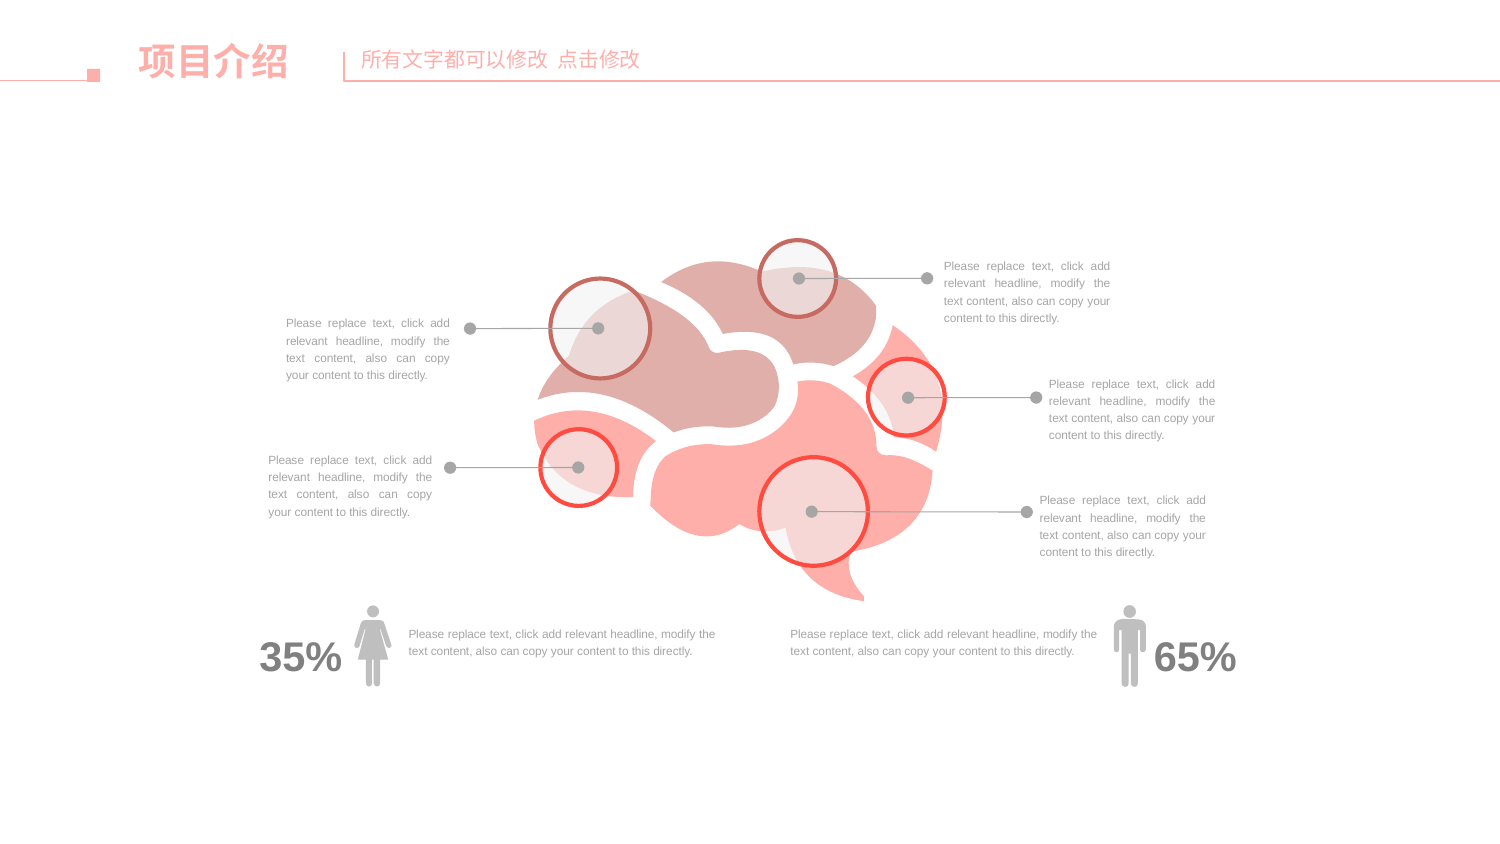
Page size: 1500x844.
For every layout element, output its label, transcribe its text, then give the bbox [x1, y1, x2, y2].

text_box [852, 325, 931, 388]
text_box [801, 556, 864, 602]
text_box [865, 356, 947, 438]
text_box Please replace text, click add relevant headline, modify the text content, also can copy your content to this directly. [1049, 373, 1216, 442]
text_box [854, 520, 915, 552]
text_box [650, 380, 933, 537]
text_box [534, 410, 657, 498]
text_box [757, 238, 839, 319]
text_box Please replace text, click add relevant headline, modify the text content, also can copy your content to this directly. [286, 313, 451, 382]
text_box Please replace text, click add relevant headline, modify the text content, also can copy your content to this directly. [408, 623, 716, 658]
text_box Please replace text, click add relevant headline, modify the text content, also can copy your content to this directly. [268, 450, 433, 519]
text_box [353, 605, 392, 687]
text_box [902, 417, 943, 452]
text_box [548, 276, 653, 381]
text_box Please replace text, click add relevant headline, modify the text content, also can copy your content to this directly. [1039, 490, 1206, 559]
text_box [1113, 604, 1146, 688]
text_box [757, 455, 870, 568]
text_box Please replace text, click add relevant headline, modify the text content, also can copy your content to this directly. [943, 256, 1111, 325]
text_box [661, 261, 877, 367]
text_box 65% [1154, 619, 1238, 680]
text_box 35% [259, 619, 343, 680]
text_box [538, 427, 620, 509]
text_box [537, 292, 779, 433]
text_box Please replace text, click add relevant headline, modify the text content, also can copy your content to this directly. [790, 623, 1098, 658]
